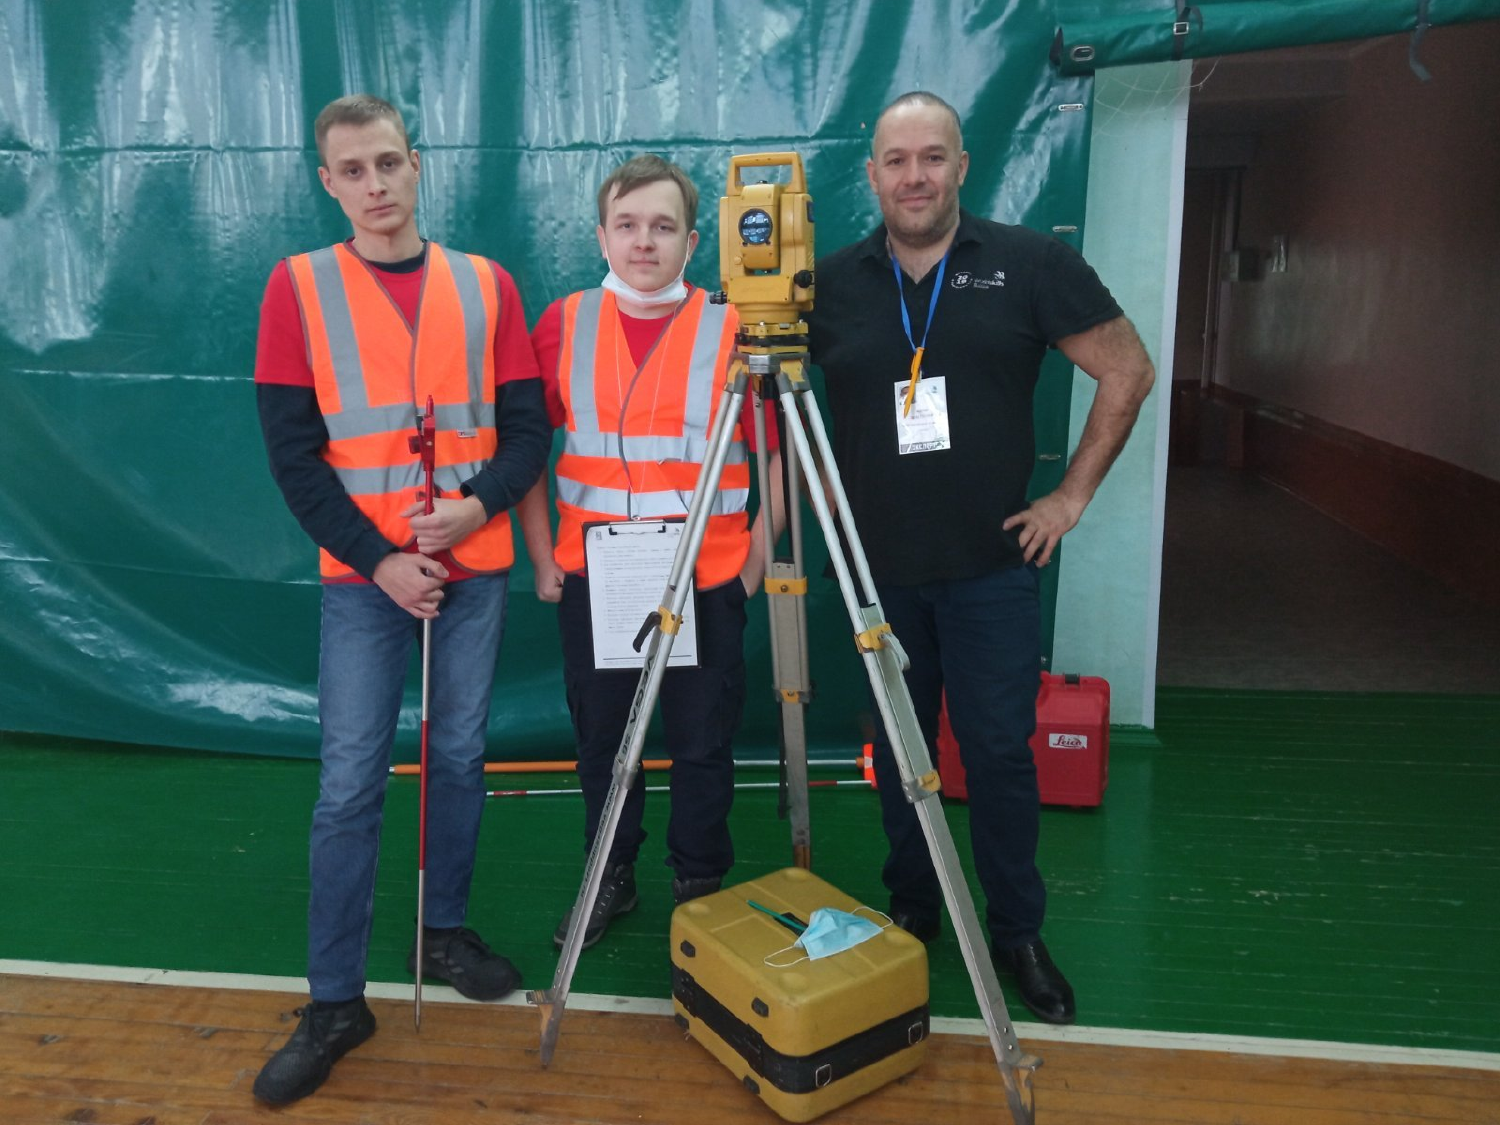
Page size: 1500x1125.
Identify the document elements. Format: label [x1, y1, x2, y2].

list [0, 0, 1500, 1125]
